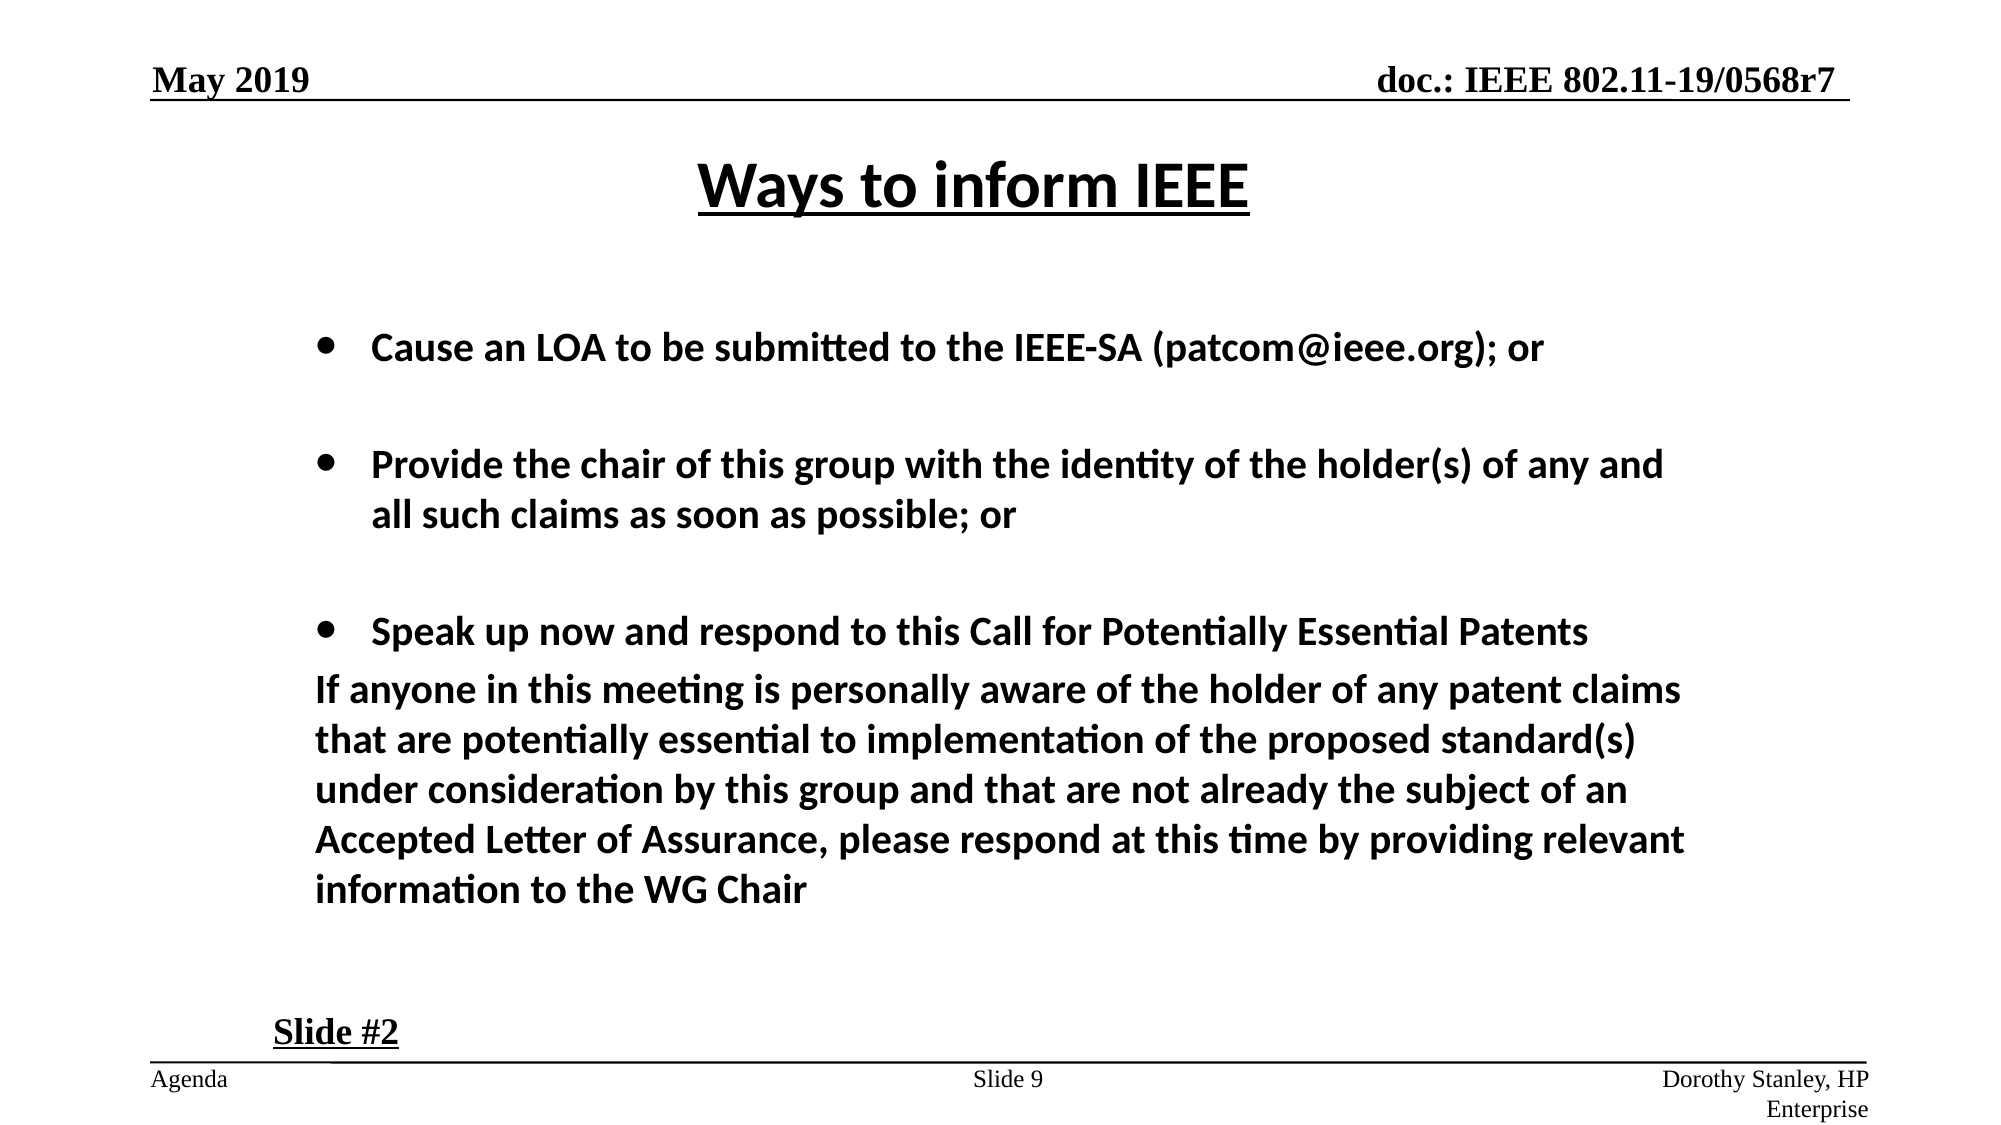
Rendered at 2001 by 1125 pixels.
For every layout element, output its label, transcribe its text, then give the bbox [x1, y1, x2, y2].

list Cause an LOA to be submitted to the IEEE-SA (patcom@ieee.org); or Provide the chair of this group with the identity of the holder(s) of any and all such claims as soon as possible; or Speak up now and respond to this Call for Potentially Essential Patents If anyone in this meeting is personally aware of the holder of any patent claims that are potentially essential to implementation of the proposed standard(s) under consideration by this group and that are not already the subject of an Accepted Letter of Assurance, please respond at this time by providing relevant information to the WG Chair [300, 312, 1713, 950]
slide_number Slide 9 [964, 1062, 1053, 1093]
title Ways to inform IEEE [336, 99, 1612, 263]
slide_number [152, 54, 567, 100]
text_box Slide #2 [258, 999, 415, 1060]
footer Dorothy Stanley, HP Enterprise [1609, 1062, 1869, 1093]
